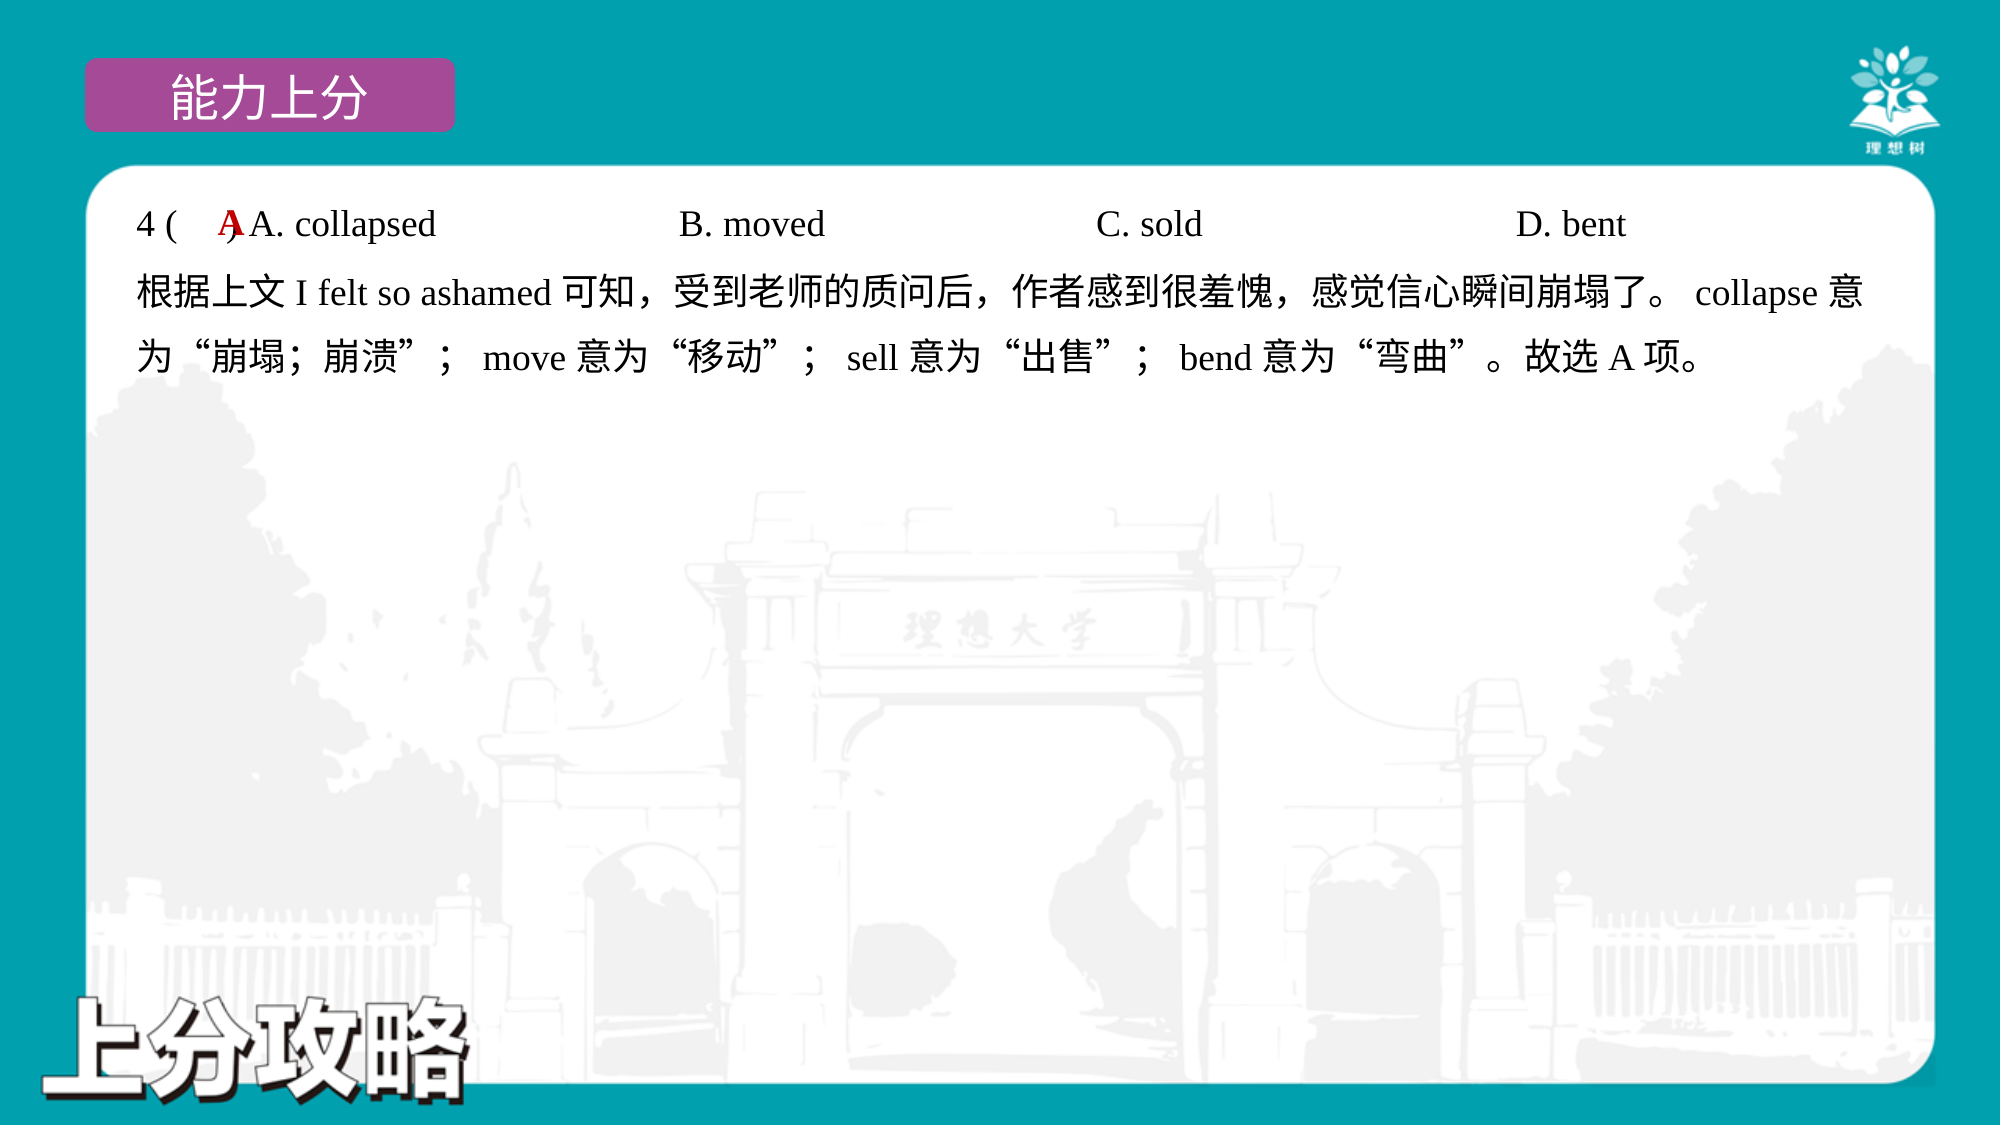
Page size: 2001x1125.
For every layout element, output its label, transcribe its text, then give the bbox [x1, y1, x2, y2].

picture [0, 0, 2000, 1125]
text_box A [204, 176, 259, 236]
text_box 根据上文I felt so ashamed可知，受到老师的质问后，作者感到很羞愧，感觉信心瞬间崩塌了。collapse意 为“崩塌；崩溃”；move意为“移动”；sell意为“出售”；bend意为“弯曲”。故选A项。 [136, 244, 1865, 372]
text_box 4 ( ) A. collapsed B. moved C. sold D. bent [136, 176, 1865, 237]
